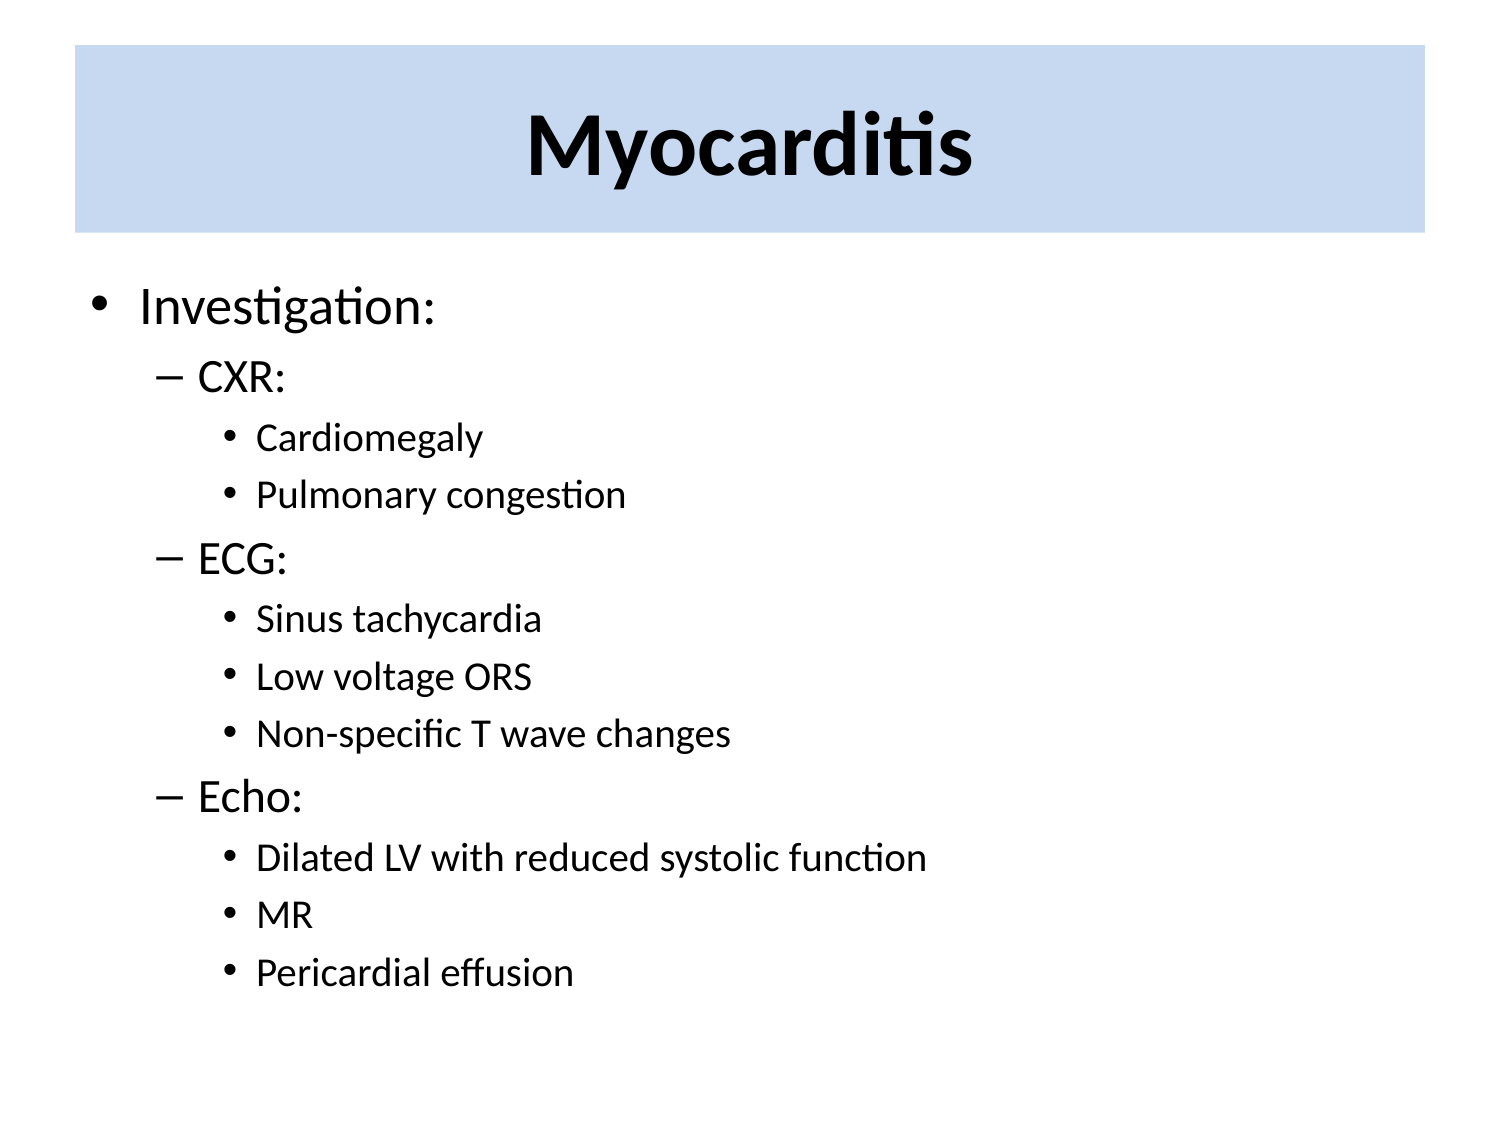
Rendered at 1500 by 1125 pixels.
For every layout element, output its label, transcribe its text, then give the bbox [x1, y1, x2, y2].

title Myocarditis [75, 45, 1425, 233]
list Investigation: CXR: Cardiomegaly Pulmonary congestion ECG: Sinus tachycardia Low voltage ORS Non-specific T wave changes Echo: Dilated LV with reduced systolic function MR Pericardial effusion [75, 262, 1425, 1005]
